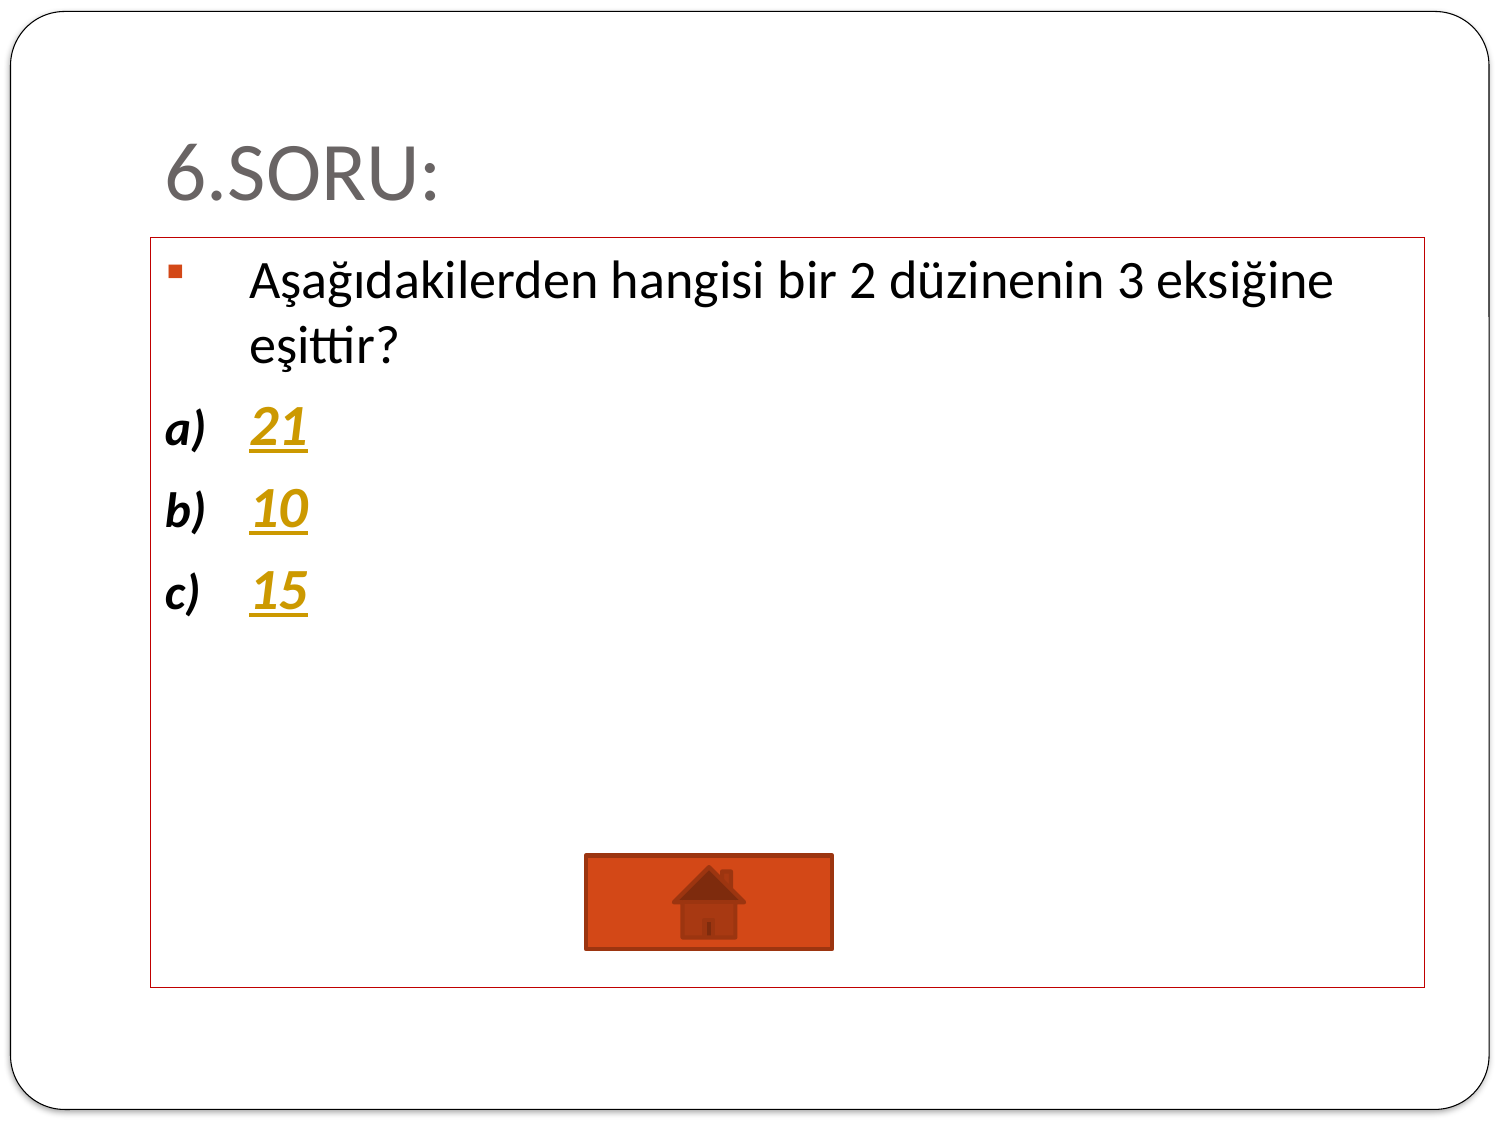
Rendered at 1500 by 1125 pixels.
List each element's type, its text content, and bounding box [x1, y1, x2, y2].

title 6.SORU: [150, 45, 1425, 233]
list Aşağıdakilerden hangisi bir 2 düzinenin 3 eksiğine eşittir? 21 10 15 [150, 237, 1425, 988]
text_box [584, 853, 834, 951]
